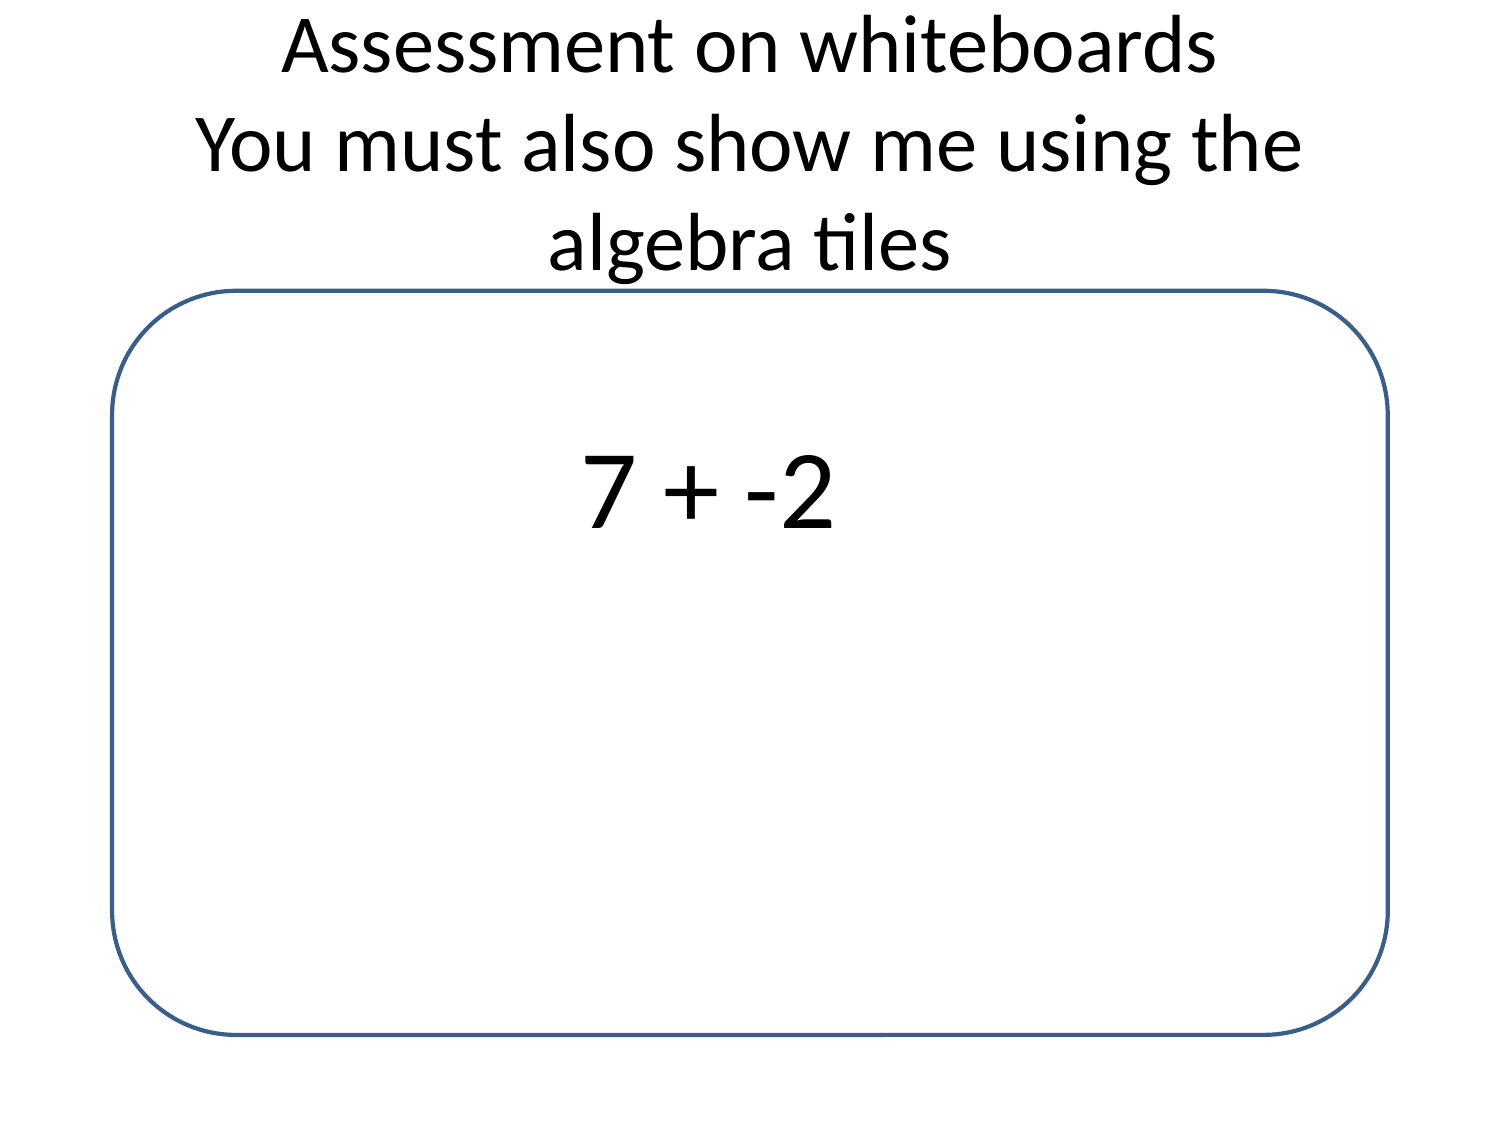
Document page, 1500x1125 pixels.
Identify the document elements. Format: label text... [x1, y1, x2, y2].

title Assessment on whiteboards You must also show me using the algebra tiles [75, 45, 1425, 233]
text_box 7 + -2 [230, 408, 1187, 561]
text_box [112, 290, 1388, 1035]
